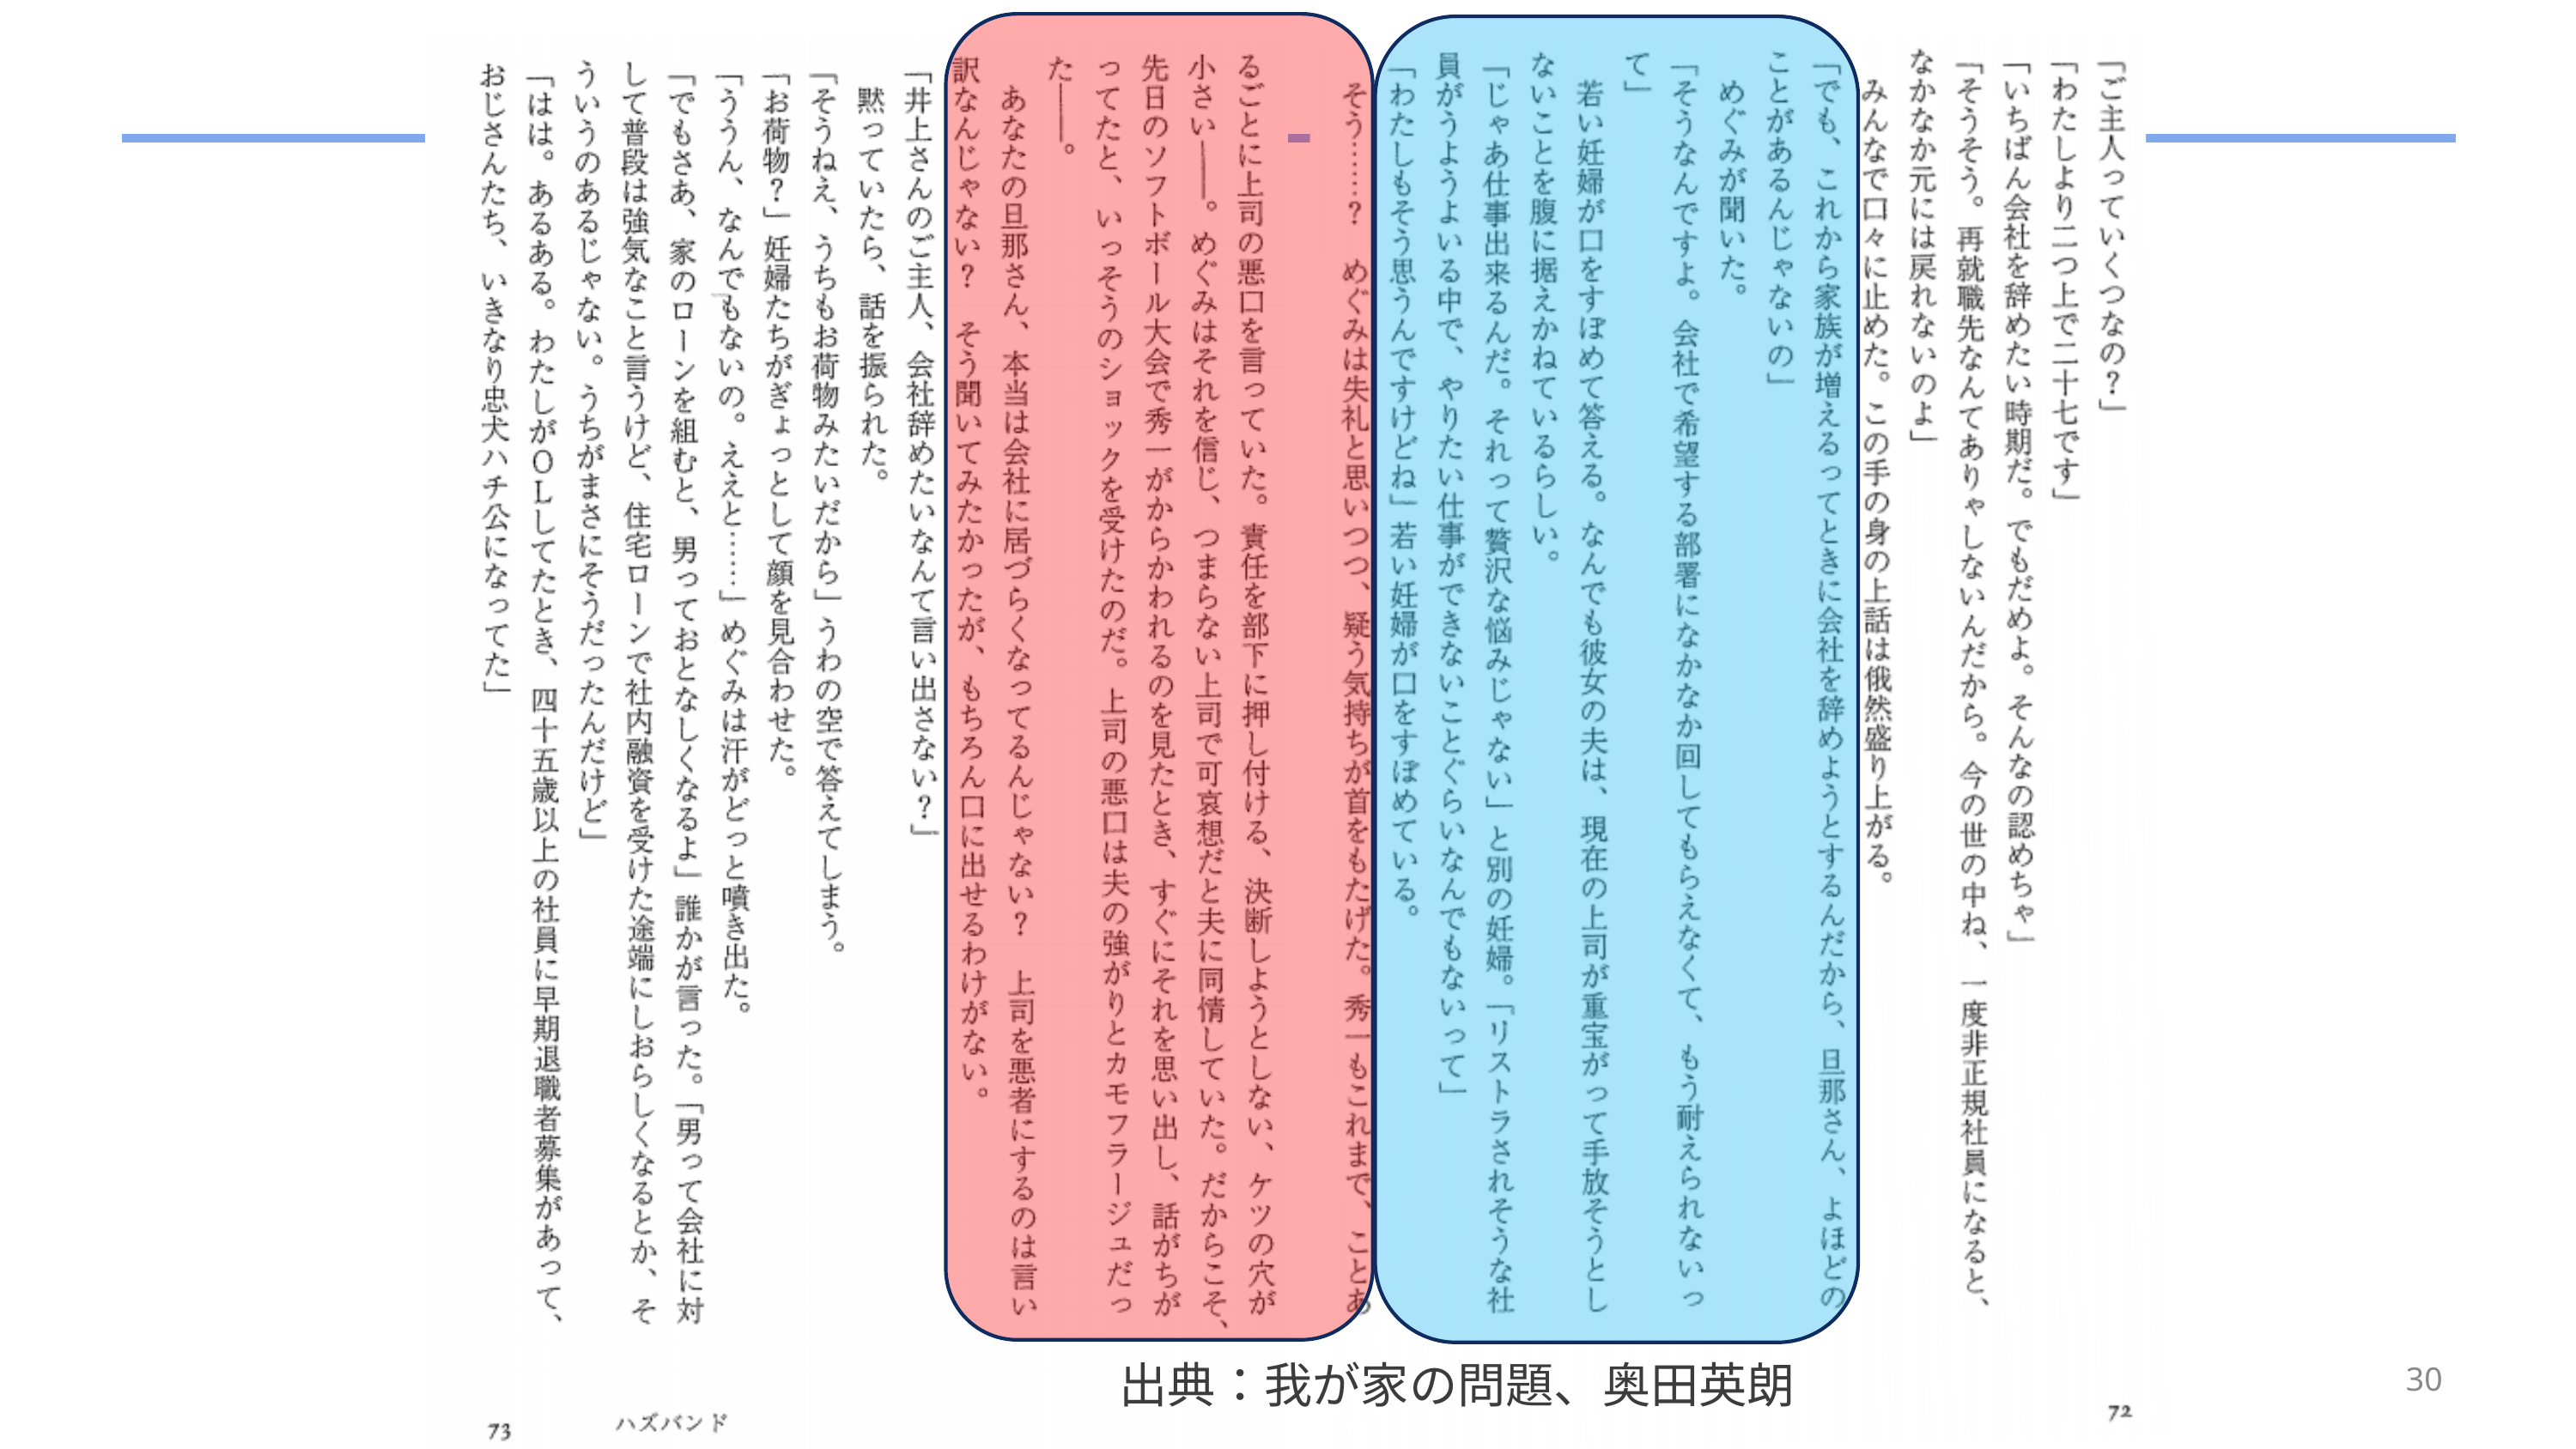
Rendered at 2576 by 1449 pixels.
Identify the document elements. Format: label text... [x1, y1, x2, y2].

picture [1320, 35, 2168, 1449]
text_box 出典：我が家の問題、奥田英朗 [1293, 1348, 1315, 1420]
text_box [1398, 14, 1835, 38]
picture [425, 38, 1289, 1449]
slide_number 30 [2337, 1342, 2456, 1420]
text_box [963, 12, 1358, 1342]
